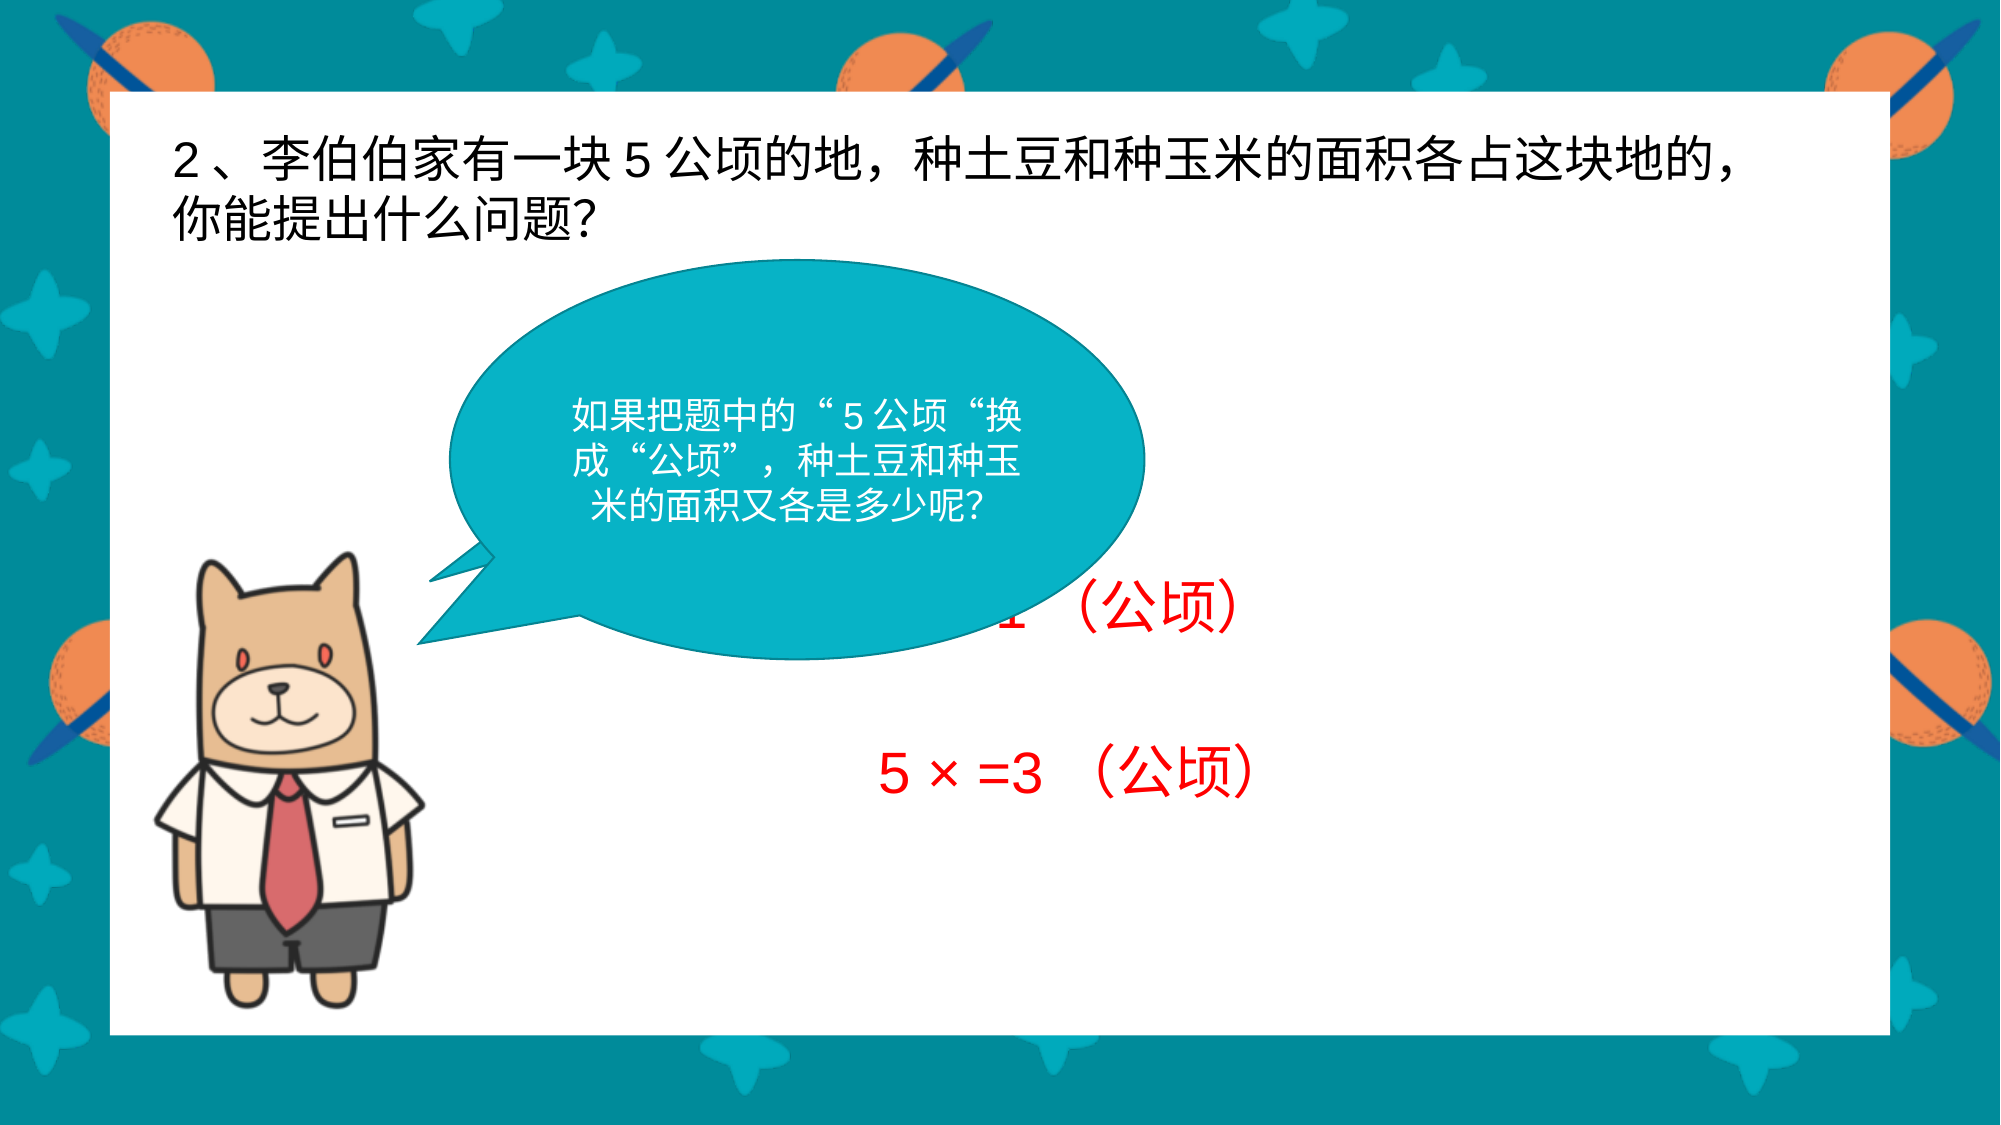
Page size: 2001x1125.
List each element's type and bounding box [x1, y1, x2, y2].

text_box [480, 544, 492, 569]
picture [0, 0, 2000, 1125]
